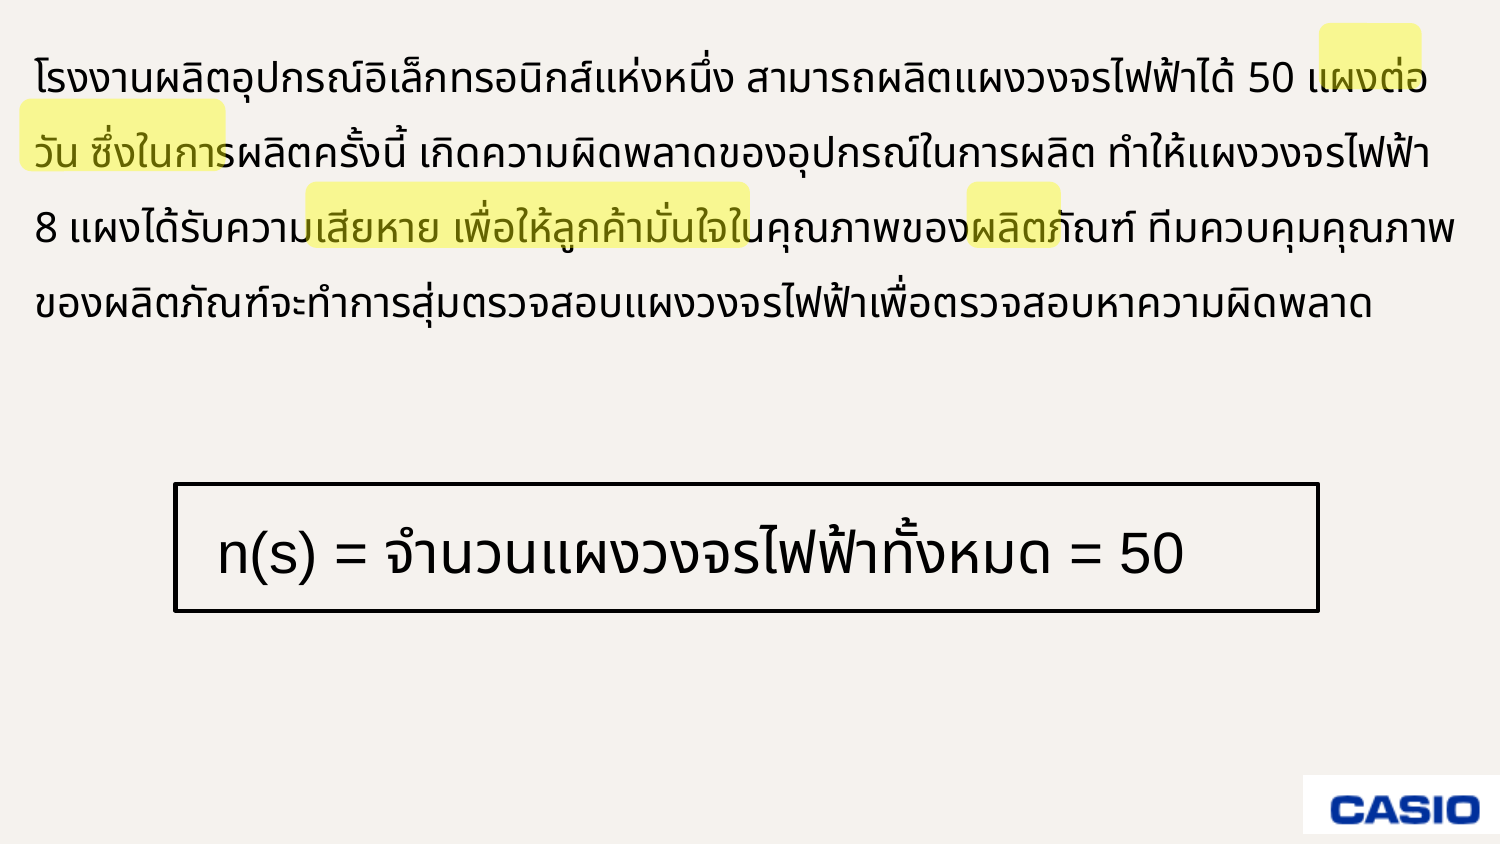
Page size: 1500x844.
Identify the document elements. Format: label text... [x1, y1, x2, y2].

text_box [1318, 22, 1422, 90]
picture [1302, 775, 1500, 834]
text_box [966, 181, 1061, 248]
text_box [19, 98, 226, 172]
text_box n(s) = จำนวนแผงวงจรไฟฟ้าทั้งหมด = 50 [198, 539, 1341, 631]
title โรงงานผลิตอุปกรณ์อิเล็กทรอนิกส์แห่งหนึ่ง สามารถผลิตแผงวงจรไฟฟ้าได้ 50 แผงต่อวัน ซึ่งในการผลิตครั้งนี้ เกิดความผิดพลาดของอุปกรณ์ในการผลิต ทำให้แผงวงจรไฟฟ้า 8 แผงได้รับความเสียหาย เพื่อให้ลูกค้ามั่นใจในคุณภาพของผลิตภัณฑ์ ทีมควบคุมคุณภาพของผลิตภัณฑ์จะทำการสุ่มตรวจสอบแผงวงจรไฟฟ้าเพื่อตรวจสอบหาความผิดพลาด [19, 10, 1481, 325]
text_box [305, 181, 750, 248]
text_box [175, 483, 1318, 611]
